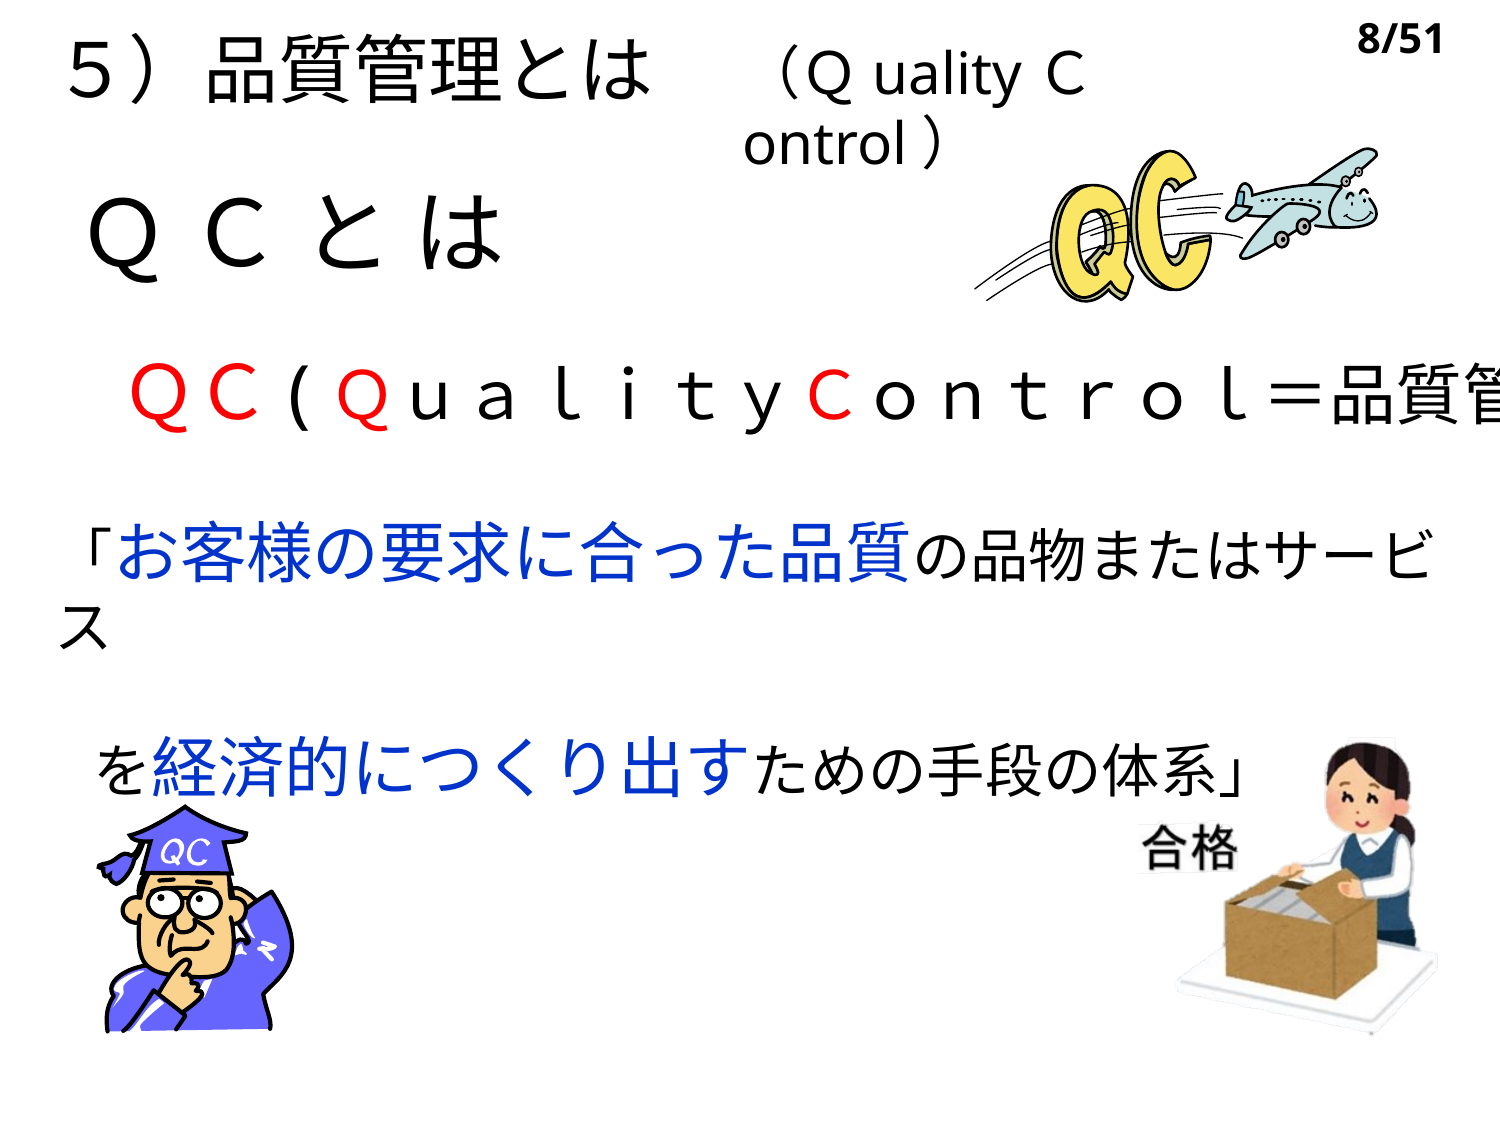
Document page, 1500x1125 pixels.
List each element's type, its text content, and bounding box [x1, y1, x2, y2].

text_box ＱＣ(ＱｕａｌｉｔｙＣｏｎｔｒｏｌ＝品質管理） [119, 344, 1500, 458]
text_box 「お客様の要求に合った品質の品物またはサービス を経済的につくり出すための手段の体系」 [52, 508, 1471, 807]
picture [1138, 727, 1448, 1046]
picture [87, 804, 317, 1034]
text_box （ＱualityＣontrol） [735, 34, 1342, 177]
text_box Ｑ Ｃ と は [75, 172, 594, 285]
title ５）品質管理とは [51, 0, 750, 168]
text_box 8/51 [1357, 18, 1500, 62]
picture [973, 119, 1399, 337]
